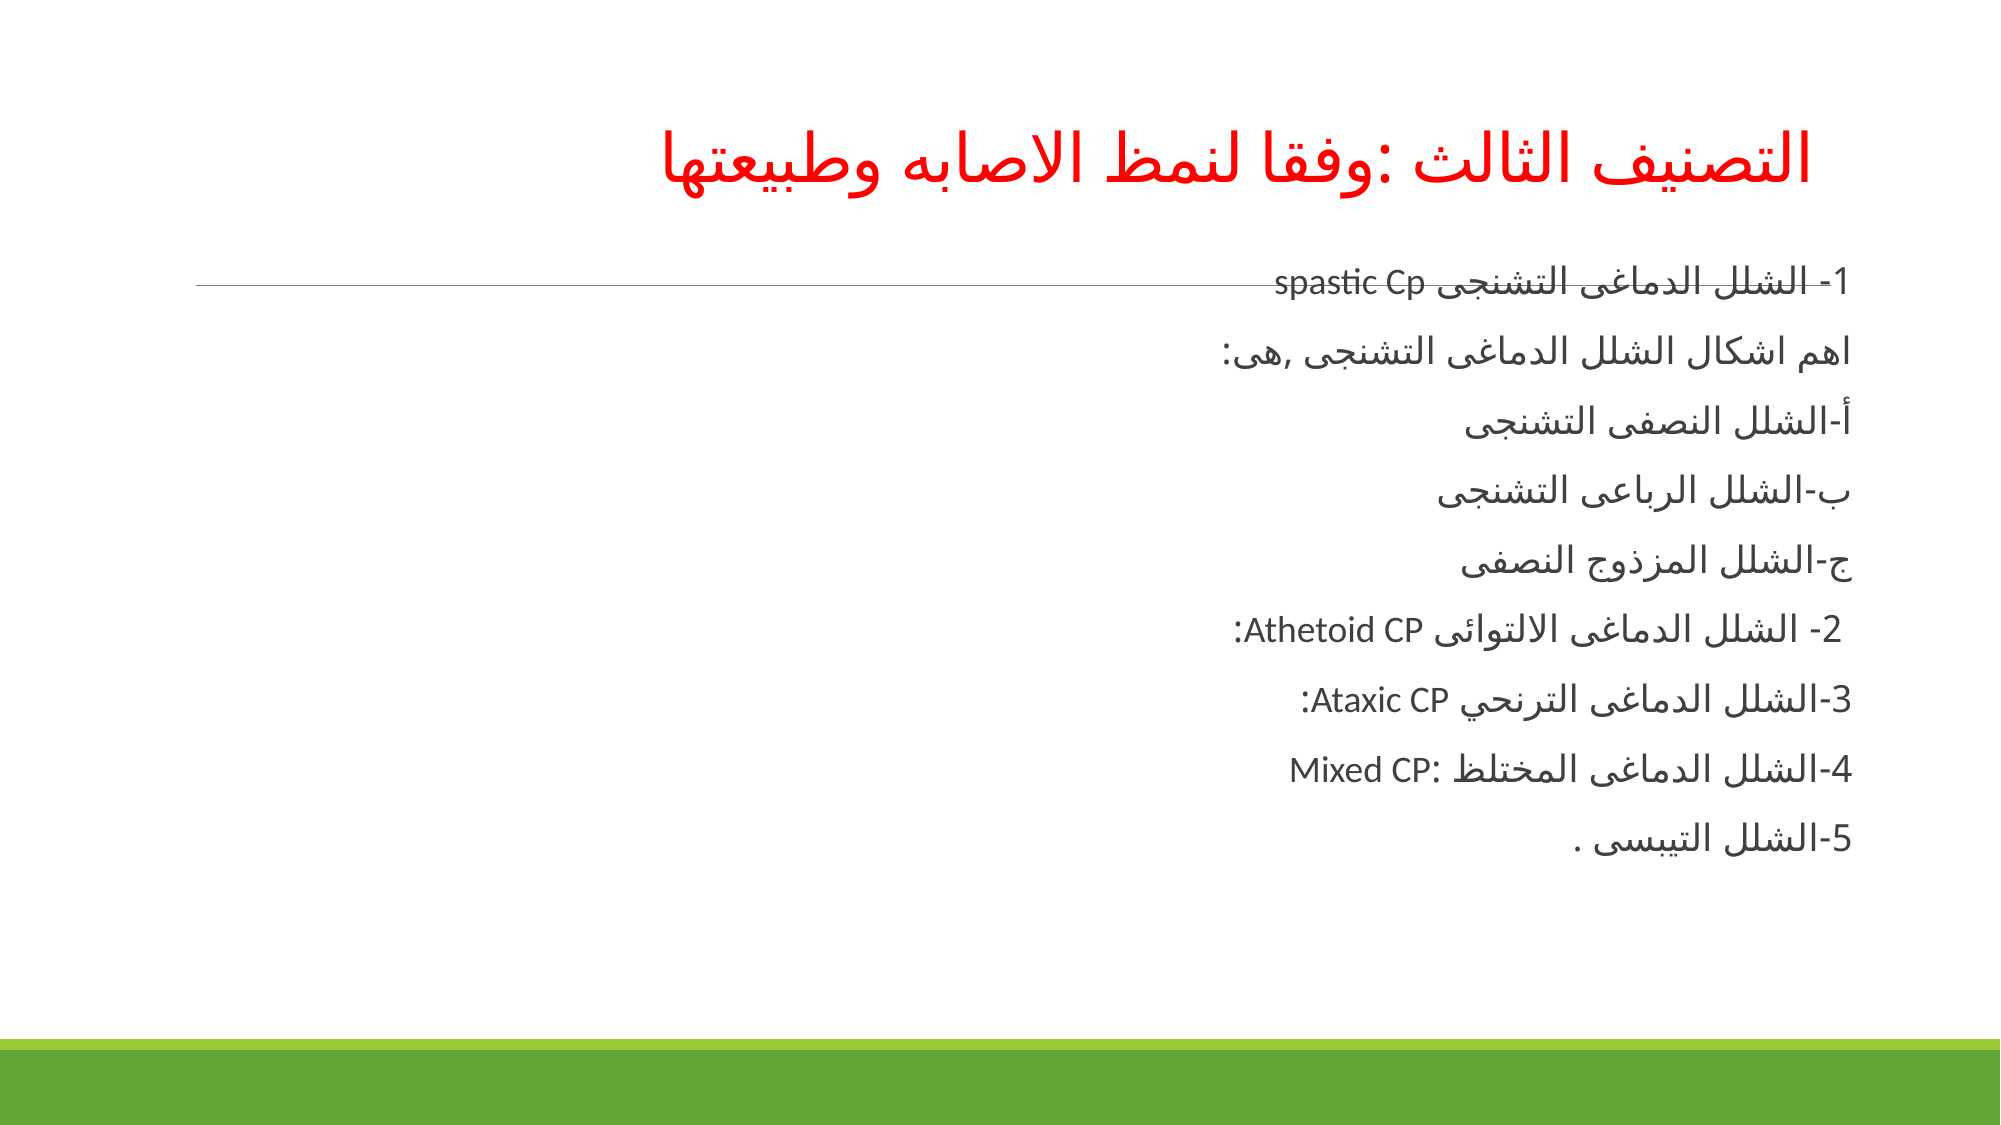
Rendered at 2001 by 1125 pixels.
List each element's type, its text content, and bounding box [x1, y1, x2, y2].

list 1- الشلل الدماغى التشنجى spastic Cp اهم اشكال الشلل الدماغى التشنجى ,هى: أ-الشلل النصفى التشنجى ب-الشلل الرباعى التشنجى ج-الشلل المزذوج النصفى 2- الشلل الدماغى الالتوائى Athetoid CP: 3-الشلل الدماغى الترنحي Ataxic CP: 4-الشلل الدماغى المختلظ :Mixed CP 5-الشلل التيبسى . [217, 185, 1868, 846]
title التصنيف الثالث :وفقا لنمظ الاصابه وطبيعتها [180, 47, 1830, 285]
